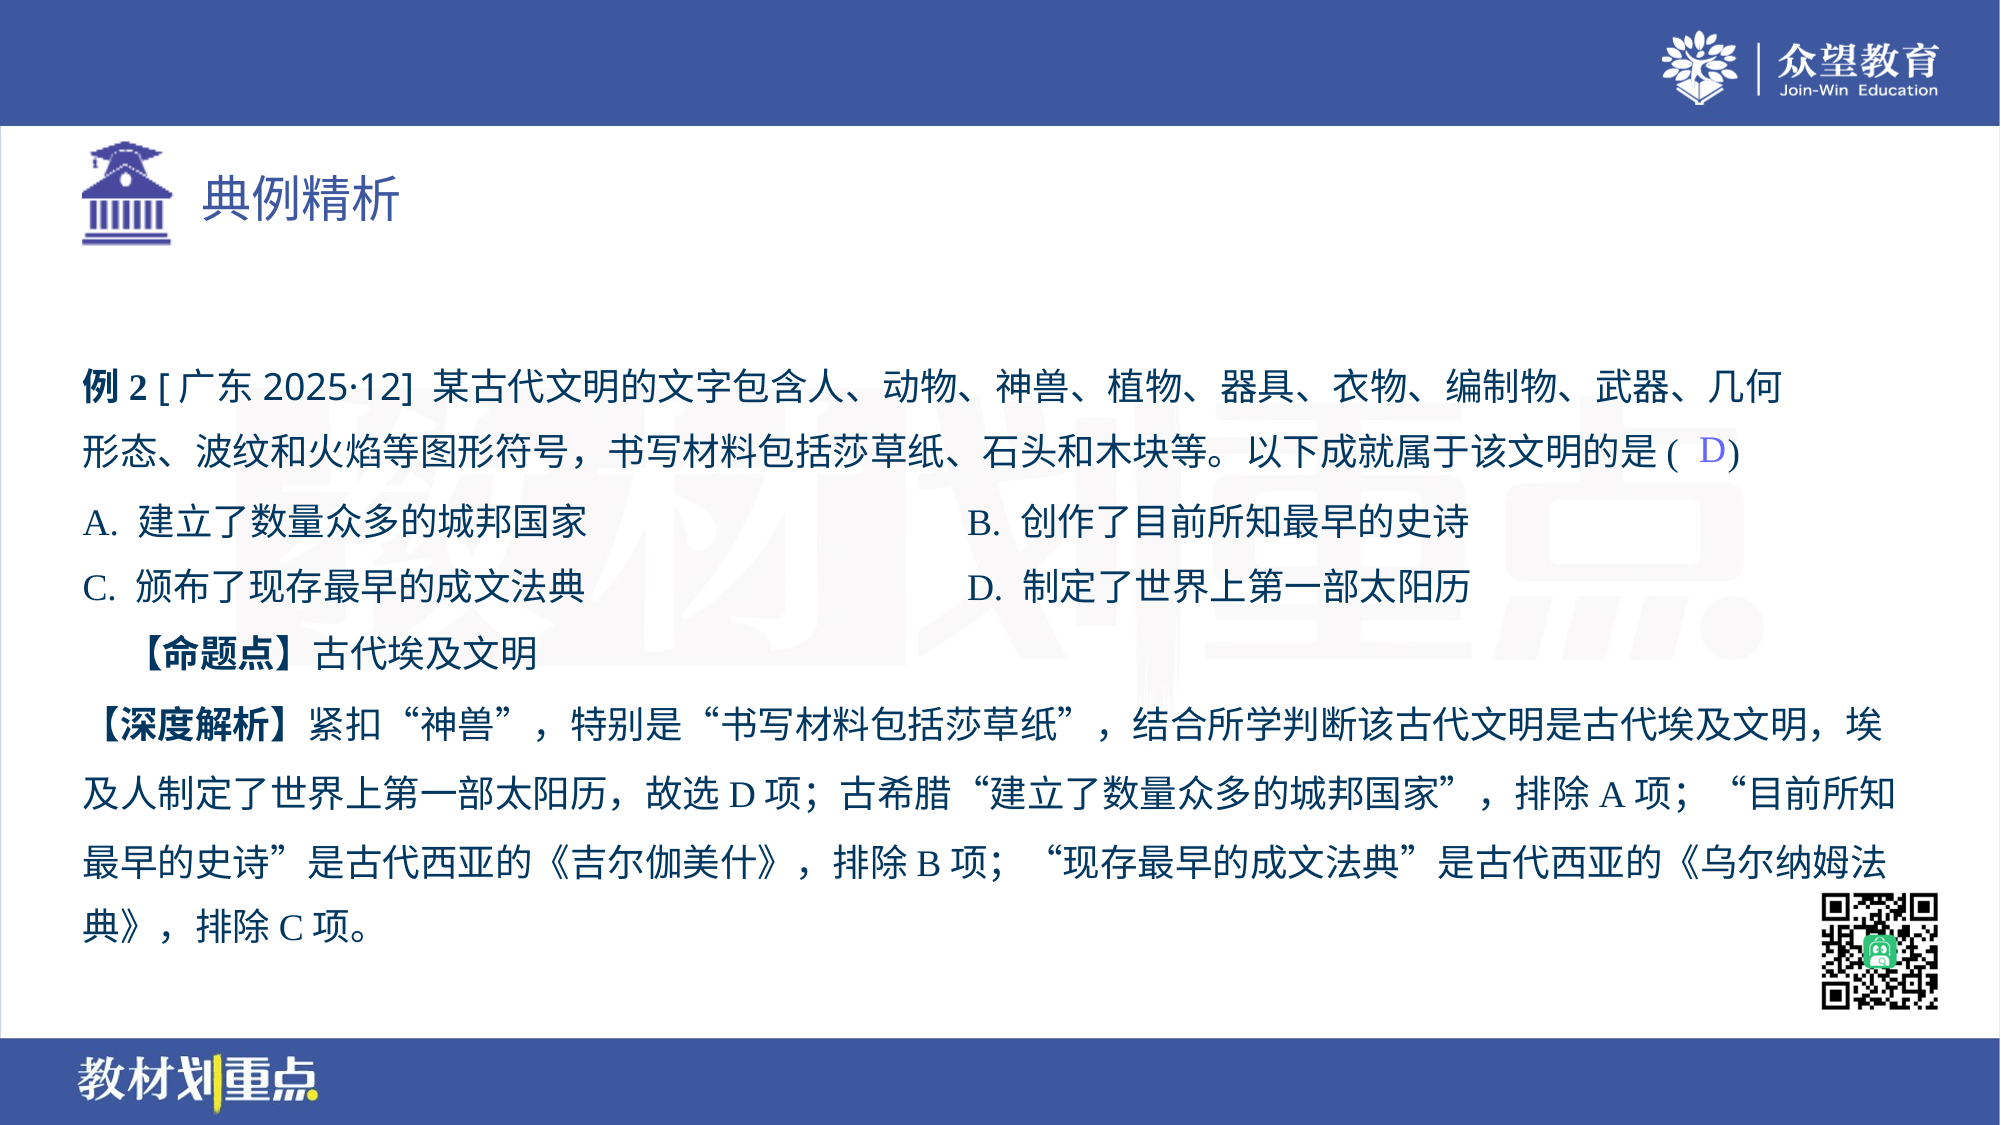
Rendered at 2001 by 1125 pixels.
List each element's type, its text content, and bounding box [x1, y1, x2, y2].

text_box D [1685, 405, 1740, 464]
text_box 【命题点】古代埃及文明 [82, 608, 1817, 668]
text_box 【深度解析】紧扣“神兽”，特别是“书写材料包括莎草纸”，结合所学判断该古代文明是古代埃及文明，埃 及人制定了世界上第一部太阳历，故选D项；古希腊“建立了数量众多的城邦国家”，排除A项；“目前所知 最早的史诗”是古代西亚的《吉尔伽美什》，排除B项；“现存最早的成文法典”是古代西亚的《乌尔纳姆法 典》，排除C项。 [82, 677, 1817, 942]
text_box 例2 [广东2025·12] 某古代文明的文字包含人、动物、神兽、植物、器具、衣物、编制物、武器、几何 形态、波纹和火焰等图形符号，书写材料包括莎草纸、石头和木块等。以下成就属于该文明的是( ) [82, 339, 1817, 466]
text_box A. 建立了数量众多的城邦国家 B. 创作了目前所知最早的史诗 C. 颁布了现存最早的成文法典 D. 制定了世界上第一部太阳历 [82, 474, 1817, 601]
picture [0, 0, 2000, 1125]
